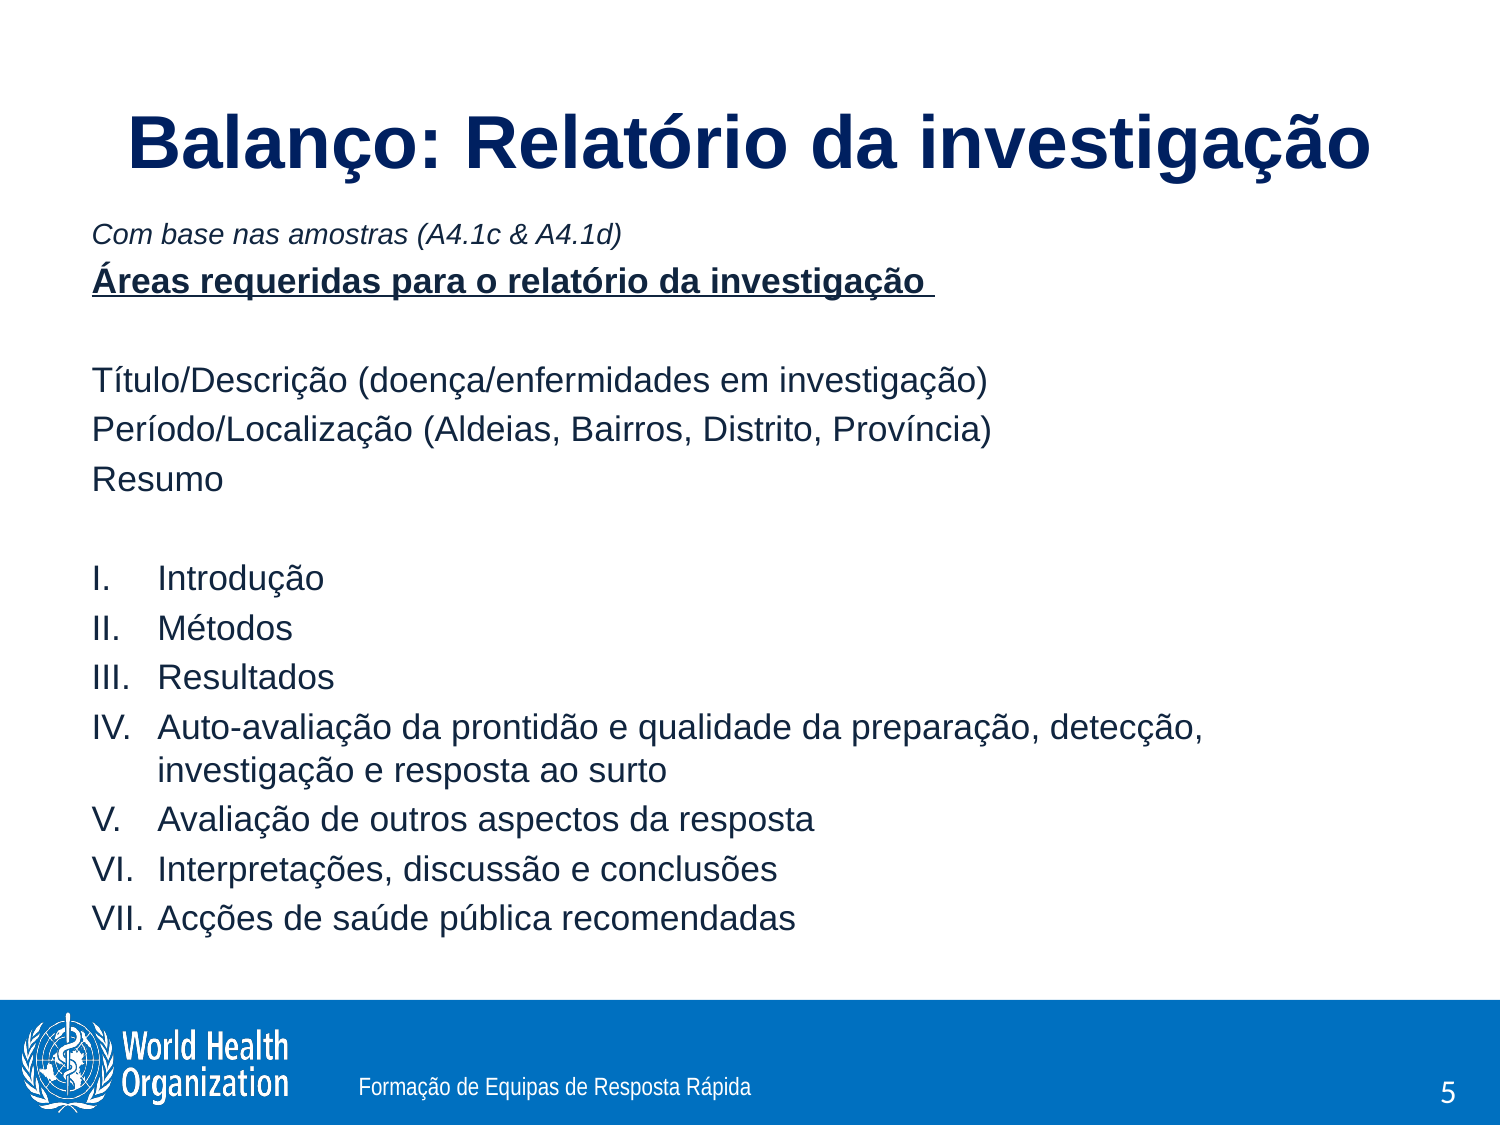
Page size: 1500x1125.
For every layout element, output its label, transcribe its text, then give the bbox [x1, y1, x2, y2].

picture [21, 1012, 288, 1113]
title Balanço: Relatório da investigação [75, 45, 1425, 233]
text_box Com base nas amostras (A4.1c & A4.1d) Áreas requeridas para o relatório da investigação Título/Descrição (doença/enfermidades em investigação) Período/Localização (Aldeias, Bairros, Distrito, Província) Resumo Introdução Métodos Resultados Auto-avaliação da prontidão e qualidade da preparação, detecção, investigação e resposta ao surto Avaliação de outros aspectos da resposta Interpretações, discussão e conclusões Acções de saúde pública recomendadas [76, 208, 1427, 951]
